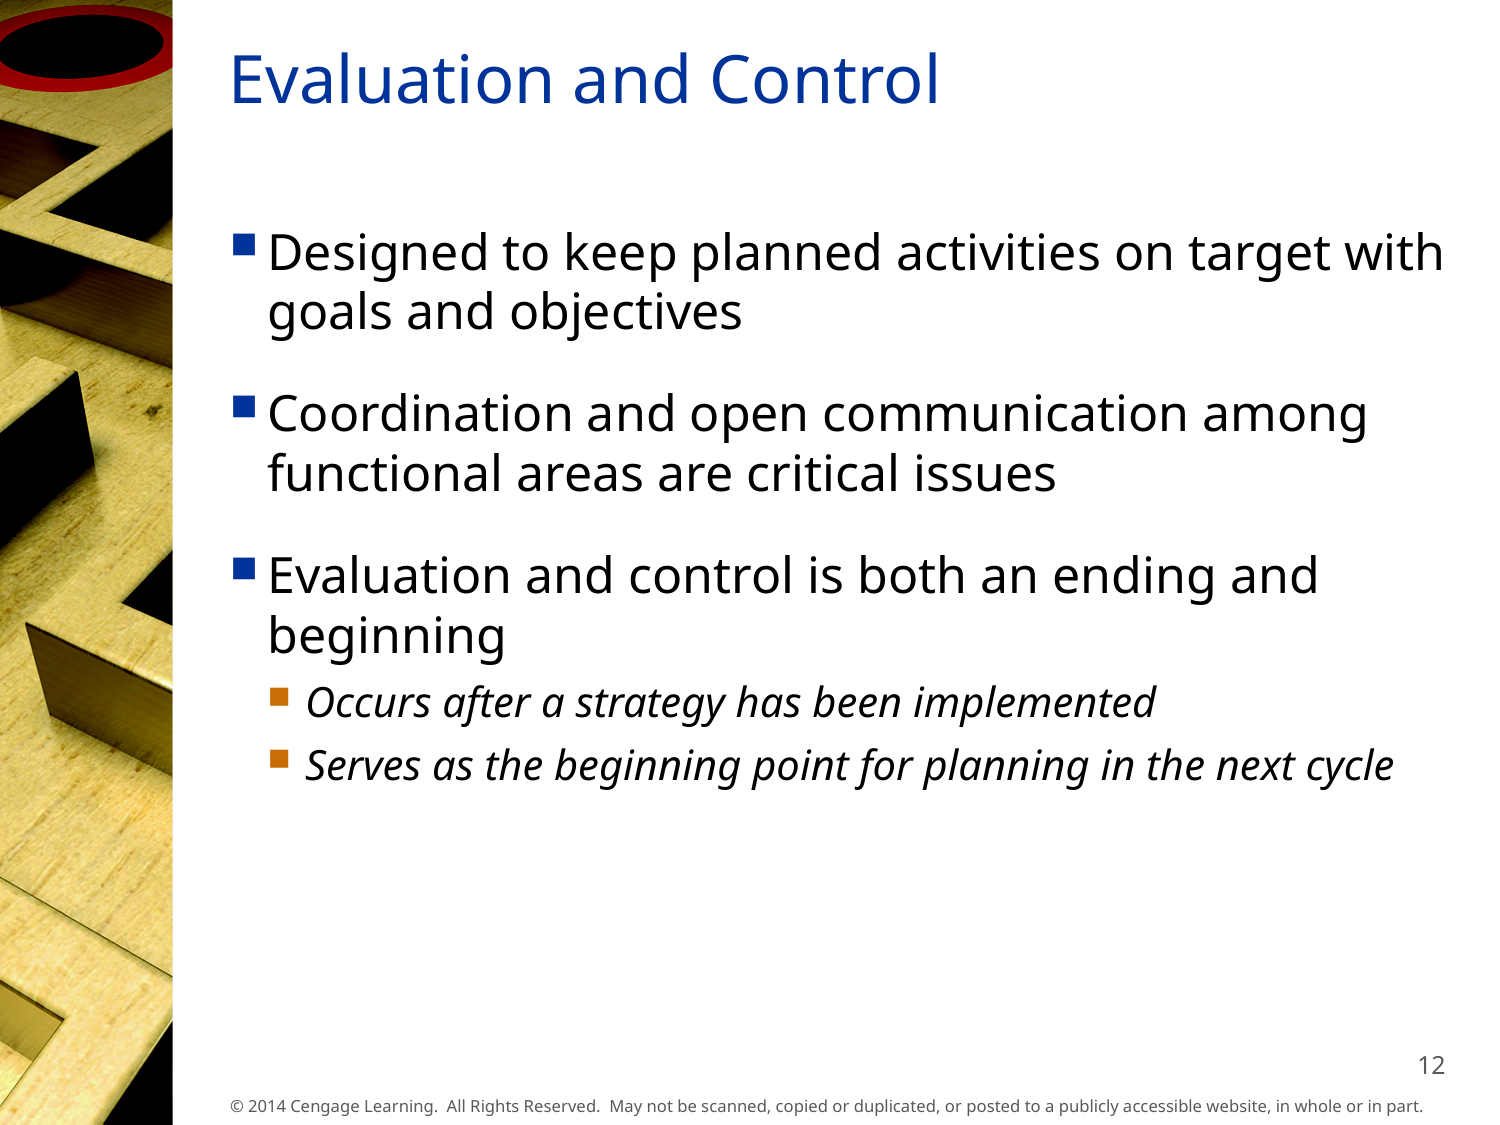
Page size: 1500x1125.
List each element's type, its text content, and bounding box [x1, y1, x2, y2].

list Designed to keep planned activities on target with goals and objectives Coordination and open communication among functional areas are critical issues Evaluation and control is both an ending and beginning Occurs after a strategy has been implemented Serves as the beginning point for planning in the next cycle [215, 212, 1478, 981]
slide_number 12 [1386, 1037, 1478, 1097]
title Evaluation and Control [213, 29, 1454, 213]
picture [0, 0, 173, 1125]
